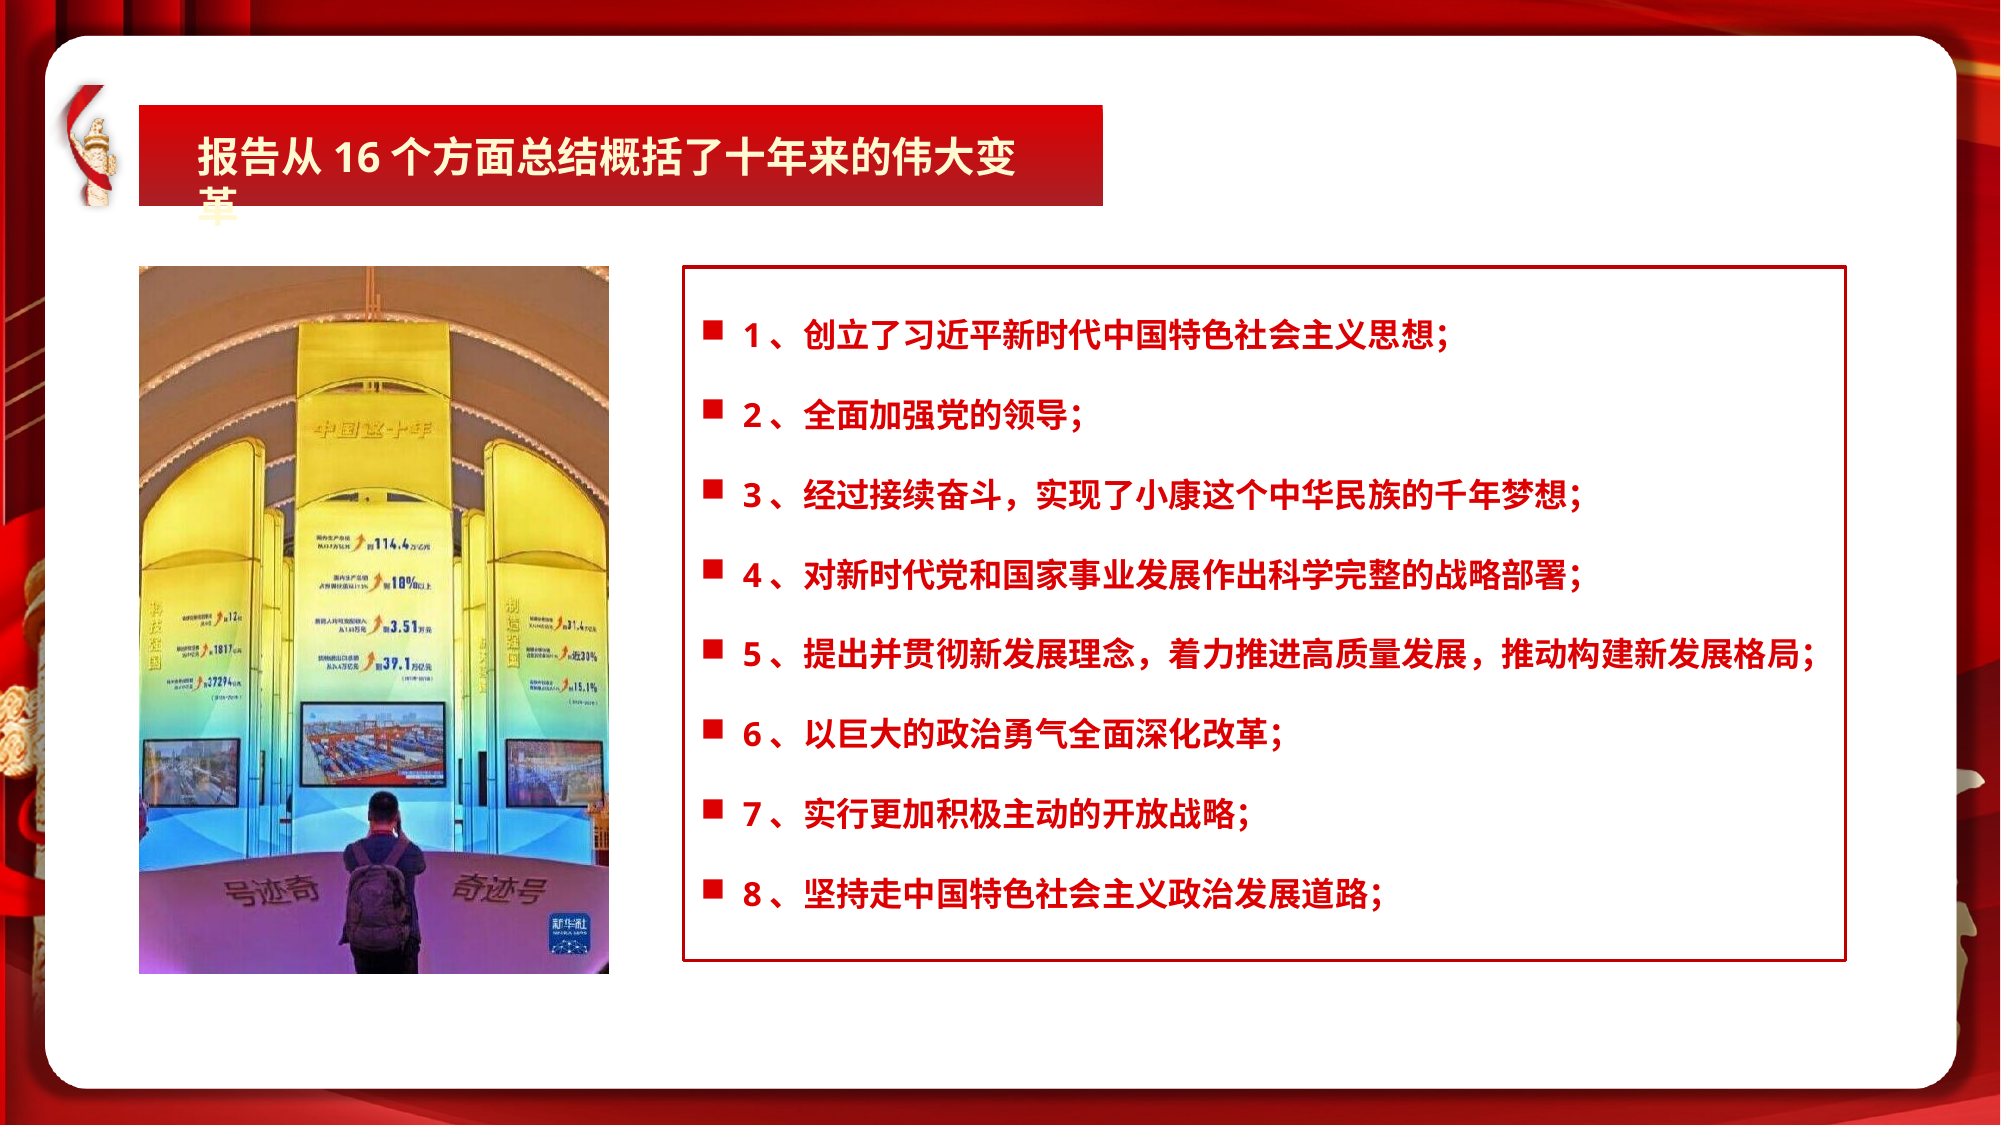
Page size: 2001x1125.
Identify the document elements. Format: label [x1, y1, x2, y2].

picture [0, 0, 2001, 1125]
text_box [139, 267, 1846, 974]
text_box [48, 85, 1103, 207]
